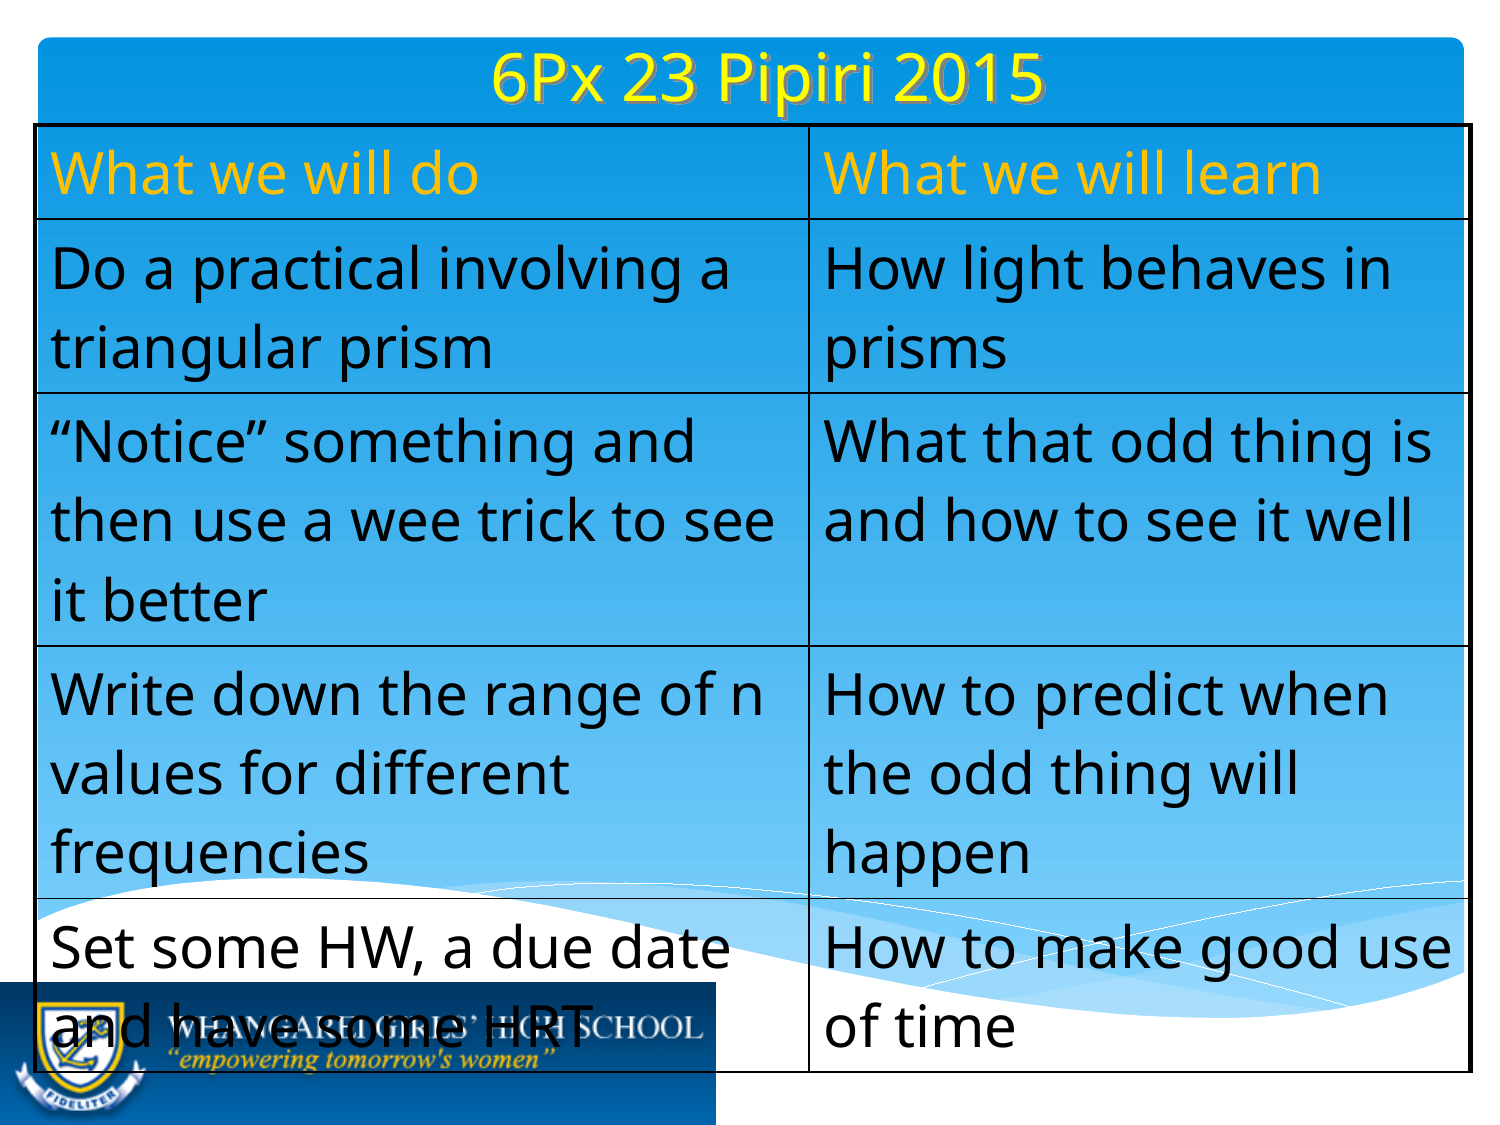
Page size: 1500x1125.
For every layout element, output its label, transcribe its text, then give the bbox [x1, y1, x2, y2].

text_box 6Px 23 Pipiri 2015 [162, 24, 1375, 123]
table_cell How to make good use of time [810, 899, 1468, 1071]
table_cell “Notice” something and then use a wee trick to see it better [37, 394, 808, 645]
table_cell How light behaves in prisms [810, 220, 1468, 392]
table_cell Write down the range of n values for different frequencies [37, 647, 808, 898]
table_cell What that odd thing is and how to see it well [810, 394, 1468, 645]
table_header What we will do [37, 127, 808, 218]
table_cell How to predict when the odd thing will happen [810, 647, 1468, 898]
table_header What we will learn [810, 127, 1468, 218]
table_cell Set some HW, a due date and have some HRT [37, 899, 808, 1071]
table_cell Do a practical involving a triangular prism [37, 220, 808, 392]
picture [0, 982, 716, 1125]
